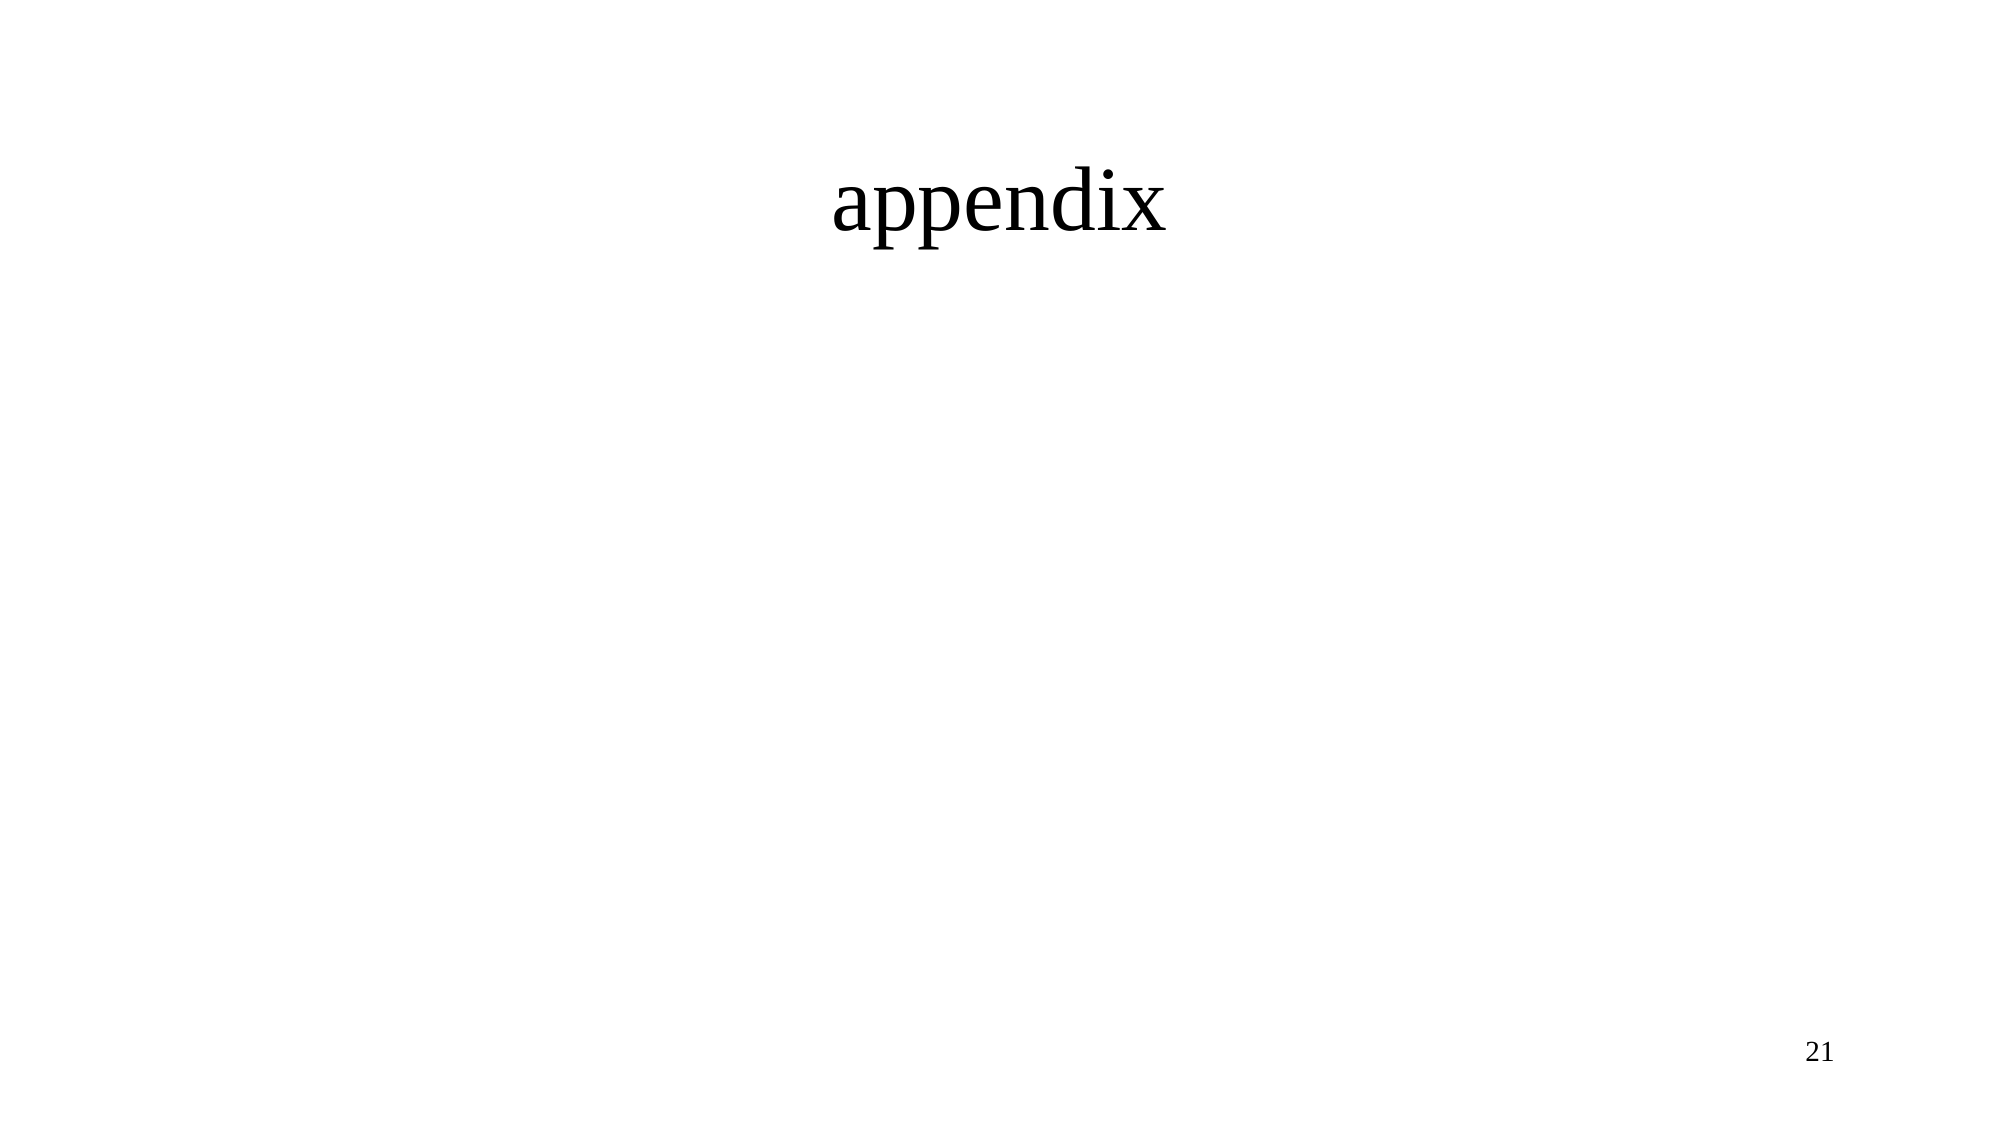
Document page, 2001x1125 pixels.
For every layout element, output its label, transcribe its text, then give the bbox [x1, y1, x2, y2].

slide_number 21 [1433, 1024, 1851, 1101]
title appendix [149, 99, 1851, 288]
